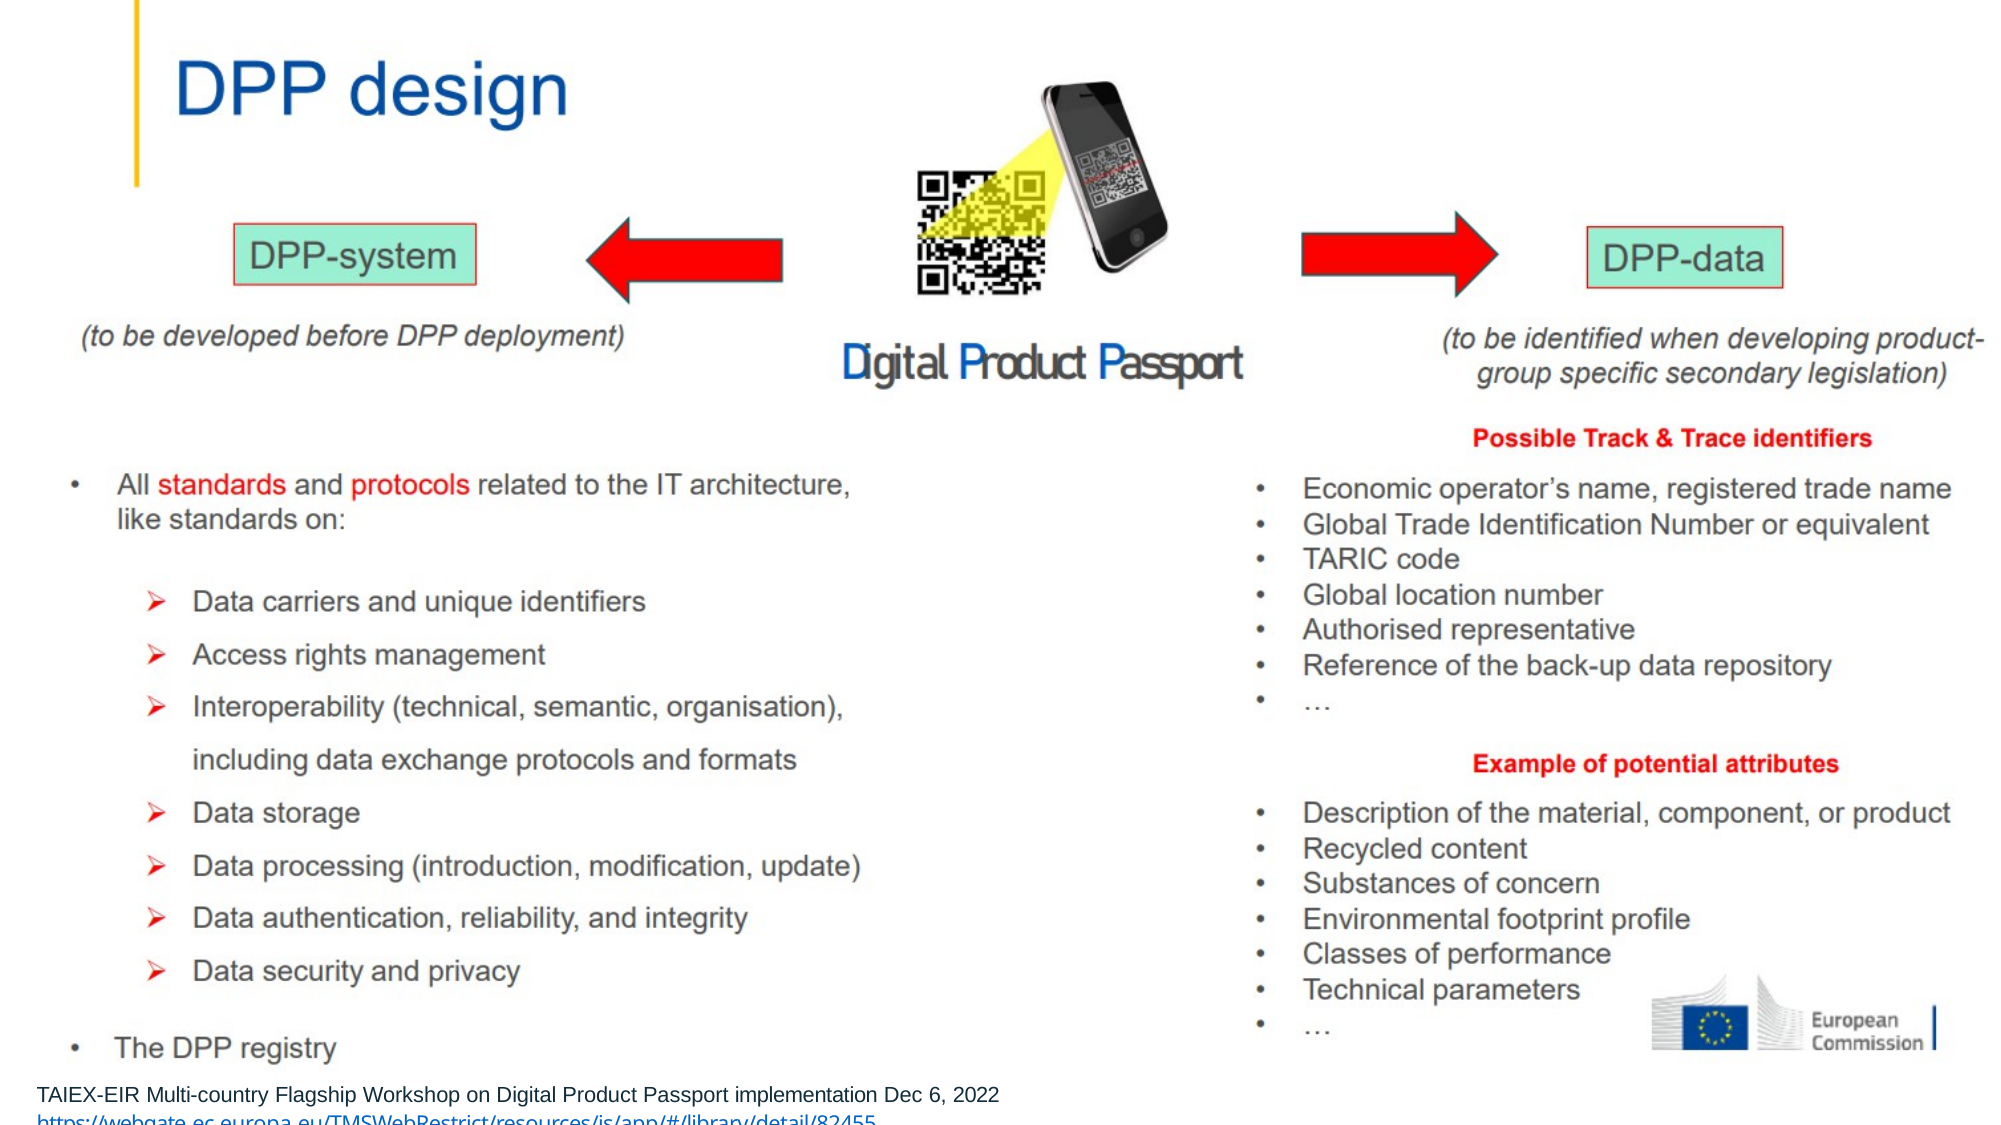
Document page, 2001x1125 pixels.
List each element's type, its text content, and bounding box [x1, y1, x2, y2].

picture [0, 0, 2000, 1106]
text_box TAIEX-EIR Multi-country Flagship Workshop on Digital Product Passport implementation Dec 6, 2022 https://webgate ec europa eu/TMSWebRestrict/resources/js/app/#/library/detail/82455 [34, 1106, 1022, 1125]
